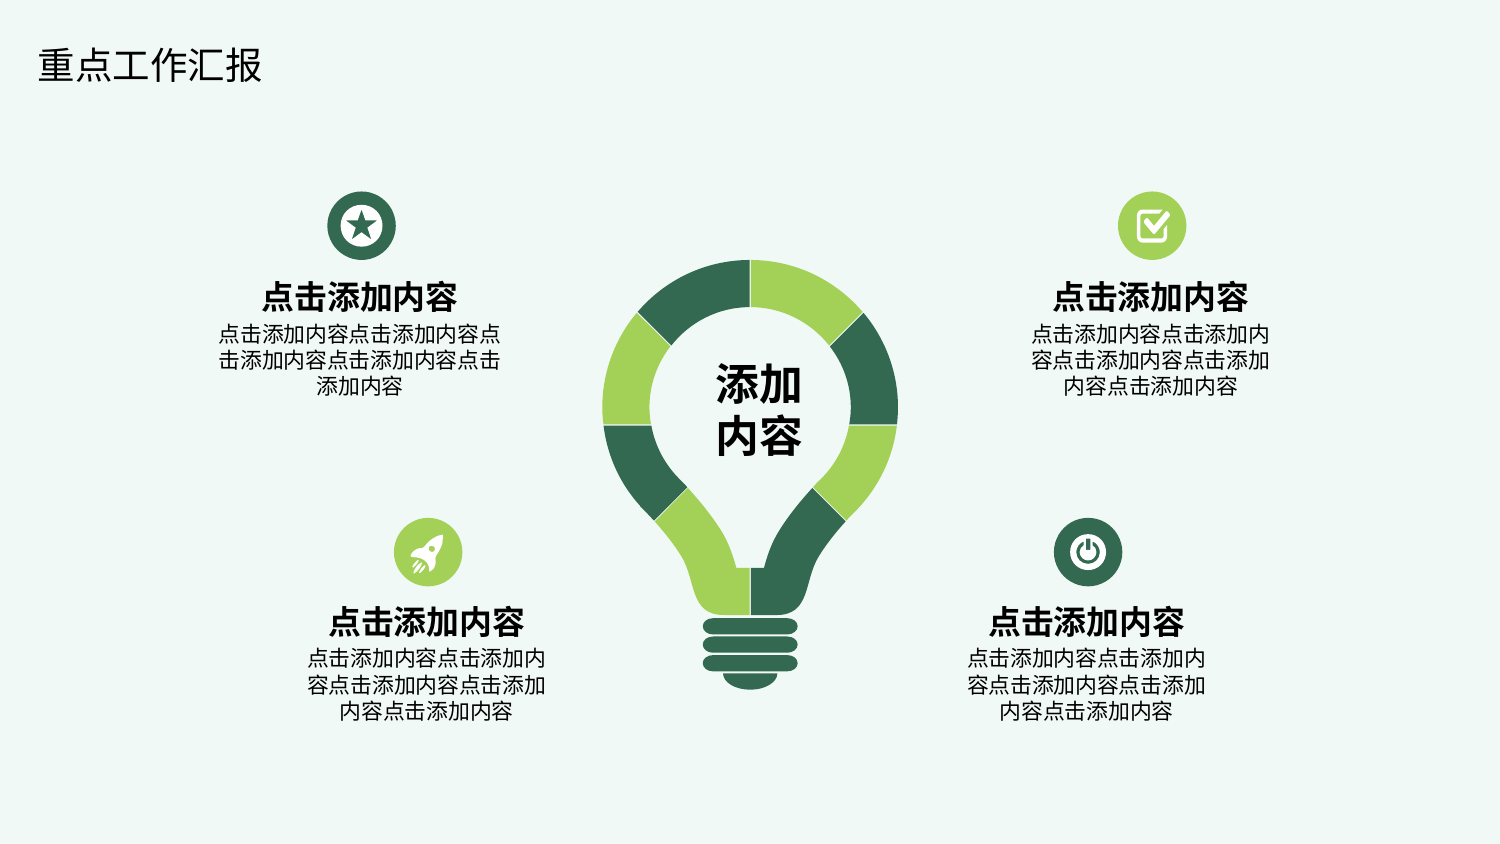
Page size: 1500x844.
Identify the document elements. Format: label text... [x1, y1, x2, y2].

text_box 点击添加内容 点击添加内容点击添加内容点击添加内容点击添加内容点击添加内容 [293, 597, 561, 723]
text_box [602, 259, 899, 690]
text_box 点击添加内容 点击添加内容点击添加内容点击添加内容点击添加内容点击添加内容 [201, 271, 519, 397]
text_box [1116, 190, 1188, 261]
text_box [412, 560, 426, 574]
text_box [392, 516, 464, 588]
text_box [340, 204, 383, 247]
text_box [1070, 534, 1107, 571]
text_box [1143, 211, 1170, 235]
text_box [410, 534, 443, 572]
text_box [326, 190, 397, 261]
text_box 点击添加内容 点击添加内容点击添加内容点击添加内容点击添加内容点击添加内容 [953, 597, 1221, 723]
text_box 点击添加内容 点击添加内容点击添加内容点击添加内容点击添加内容点击添加内容 [1017, 271, 1285, 397]
text_box [1136, 209, 1168, 243]
text_box [1052, 516, 1124, 588]
